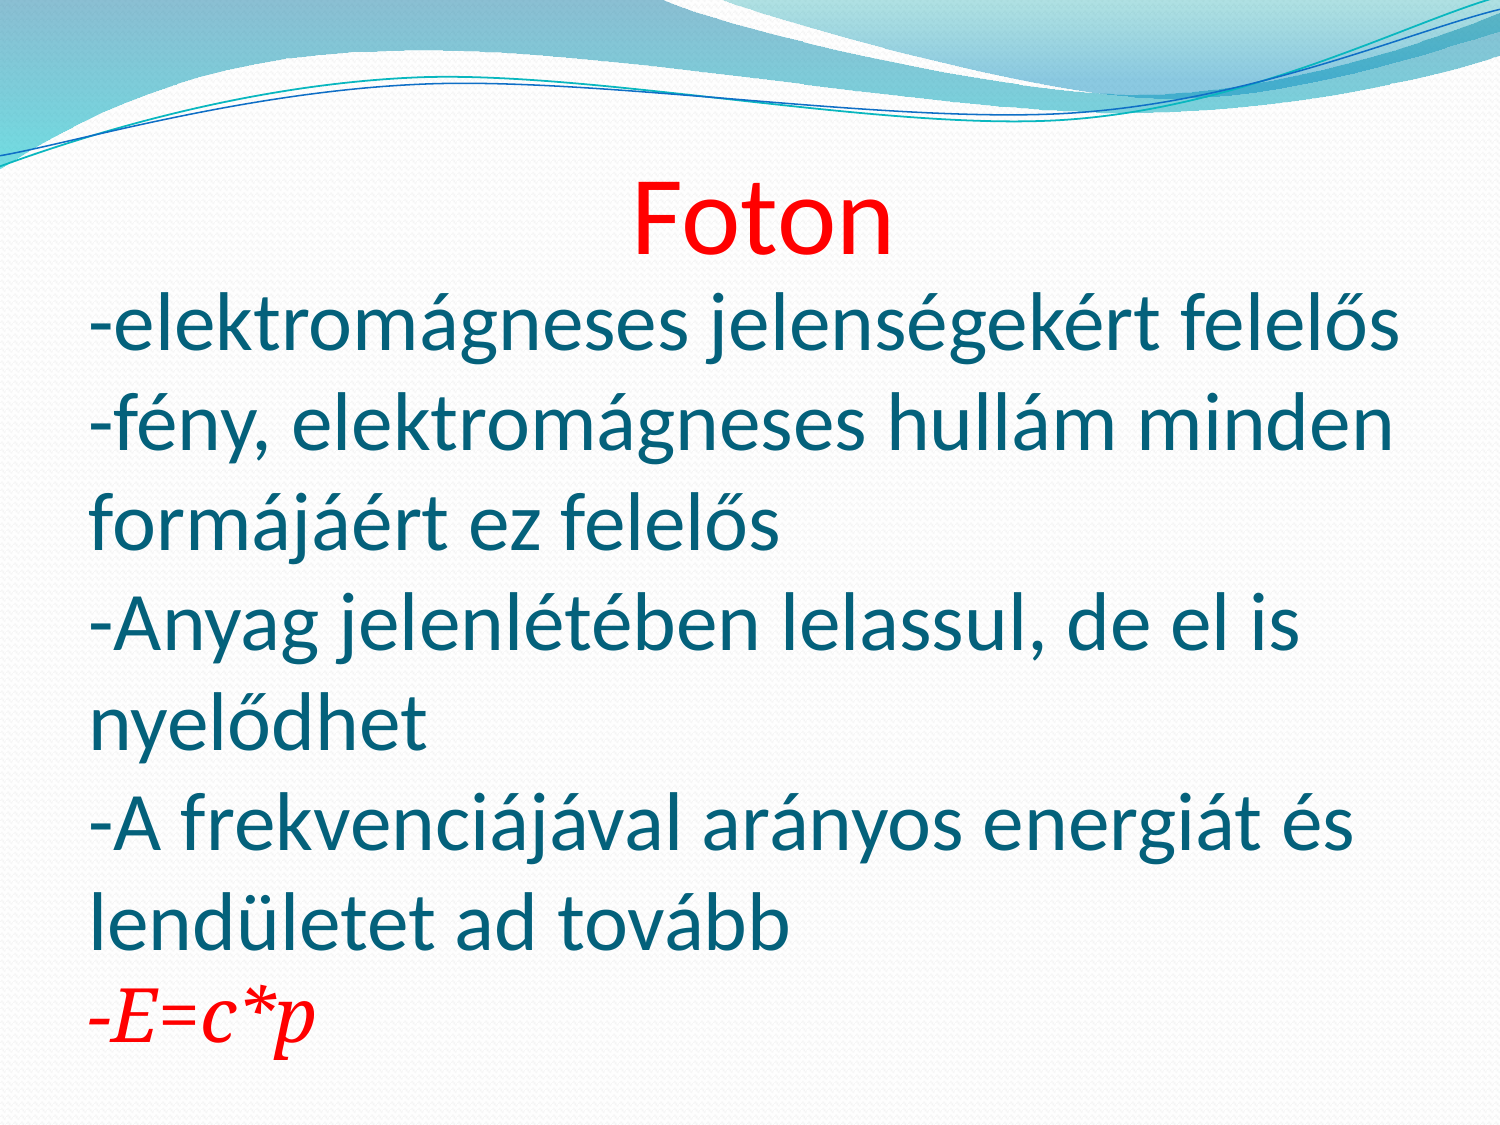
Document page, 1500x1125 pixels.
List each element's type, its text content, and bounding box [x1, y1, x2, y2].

text_box -elektromágneses jelenségekért felelős -fény, elektromágneses hullám minden formájáért ez felelős -Anyag jelenlétében lelassul, de el is nyelődhet -A frekvenciájával arányos energiát és lendületet ad tovább -E=c*p [88, 869, 1439, 1058]
title Foton [88, 90, 1439, 278]
